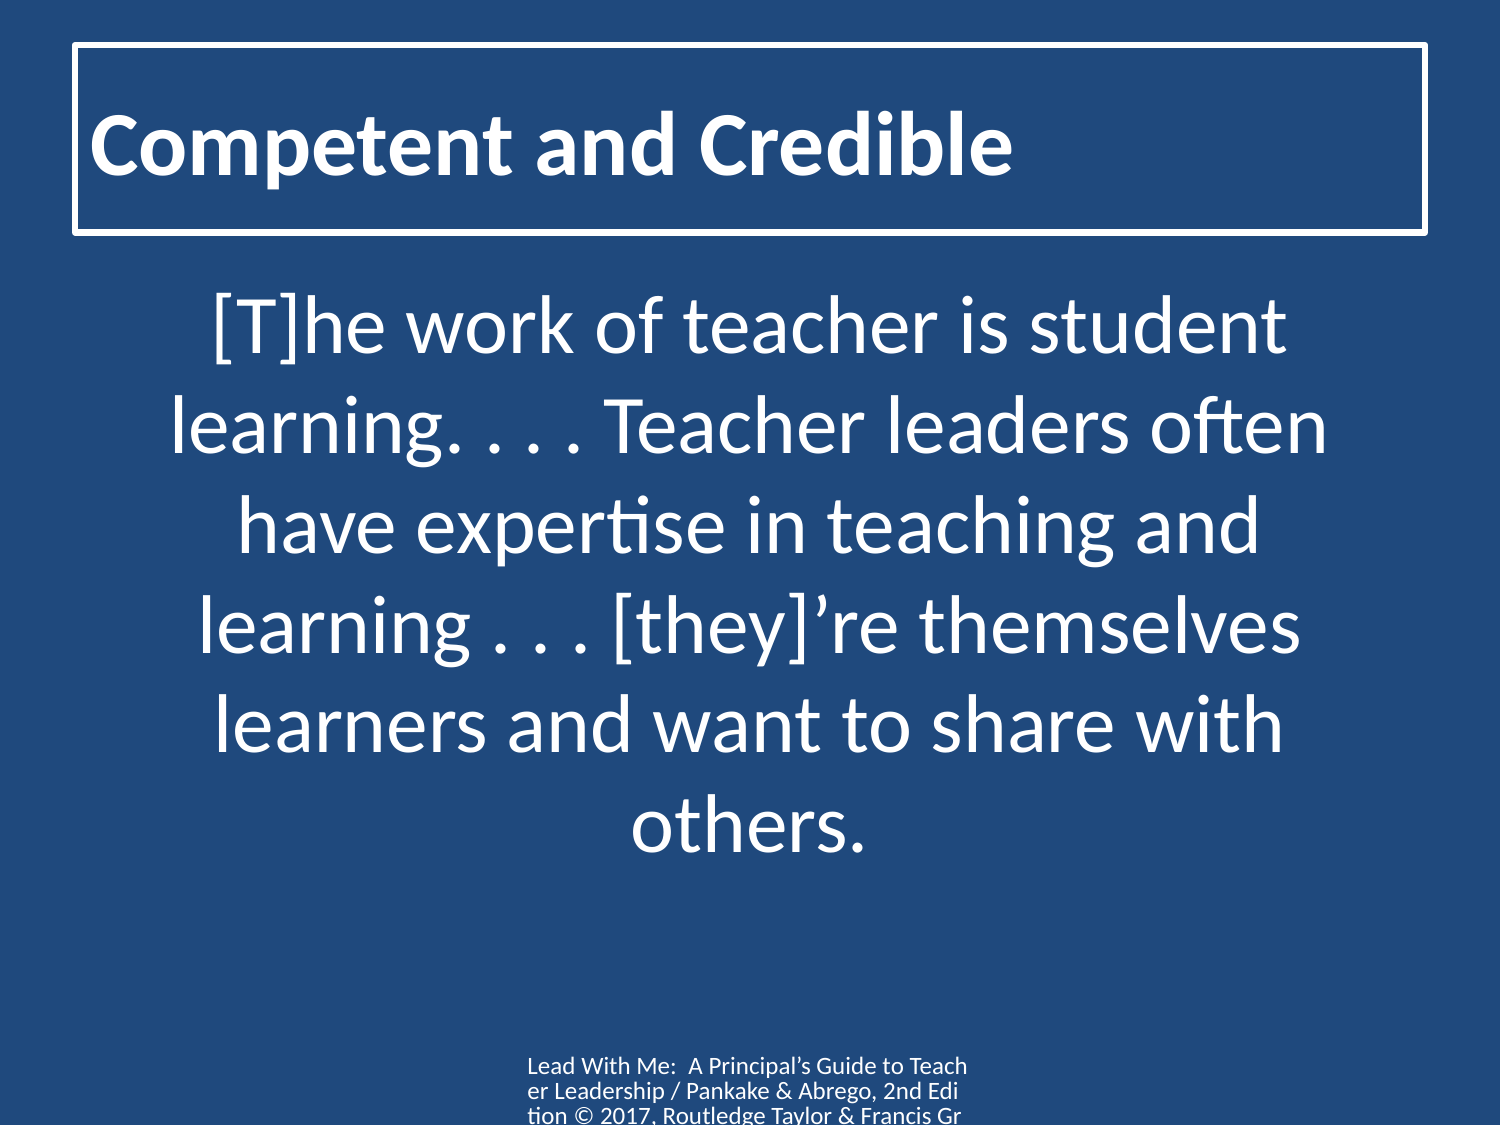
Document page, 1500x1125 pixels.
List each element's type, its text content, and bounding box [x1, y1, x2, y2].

list [T]he work of teacher is student learning. . . . Teacher leaders often have expertise in teaching and learning . . . [they]’re themselves learners and want to share with others. [75, 262, 1425, 1005]
title Competent and Credible [75, 45, 1425, 233]
footer Lead With Me: A Principal’s Guide to Teacher Leadership / Pankake & Abrego, 2nd Edition © 2017, Routledge Taylor & Francis Group [512, 1034, 988, 1095]
